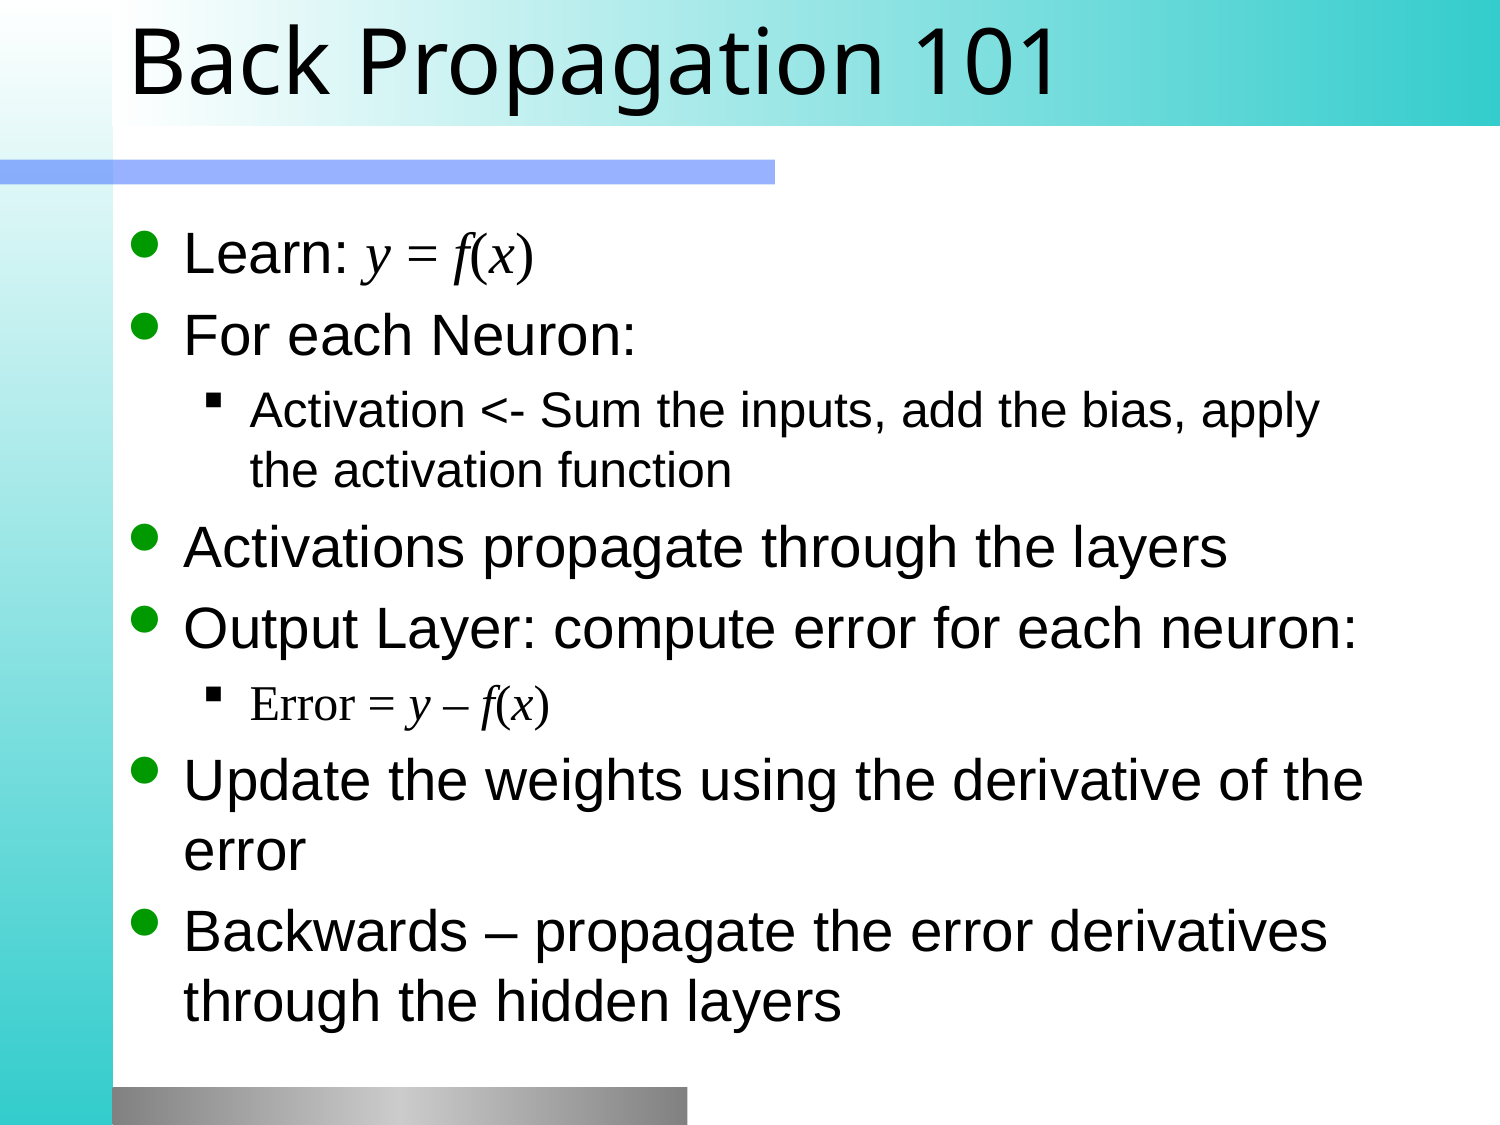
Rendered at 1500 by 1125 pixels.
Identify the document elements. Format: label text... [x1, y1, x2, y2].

list Learn: y = f(x) For each Neuron: Activation <- Sum the inputs, add the bias, apply the activation function Activations propagate through the layers Output Layer: compute error for each neuron: Error = y – f(x) Update the weights using the derivative of the error Backwards – propagate the error derivatives through the hidden layers [112, 207, 1388, 1073]
title Back Propagation 101 [112, 0, 1500, 121]
